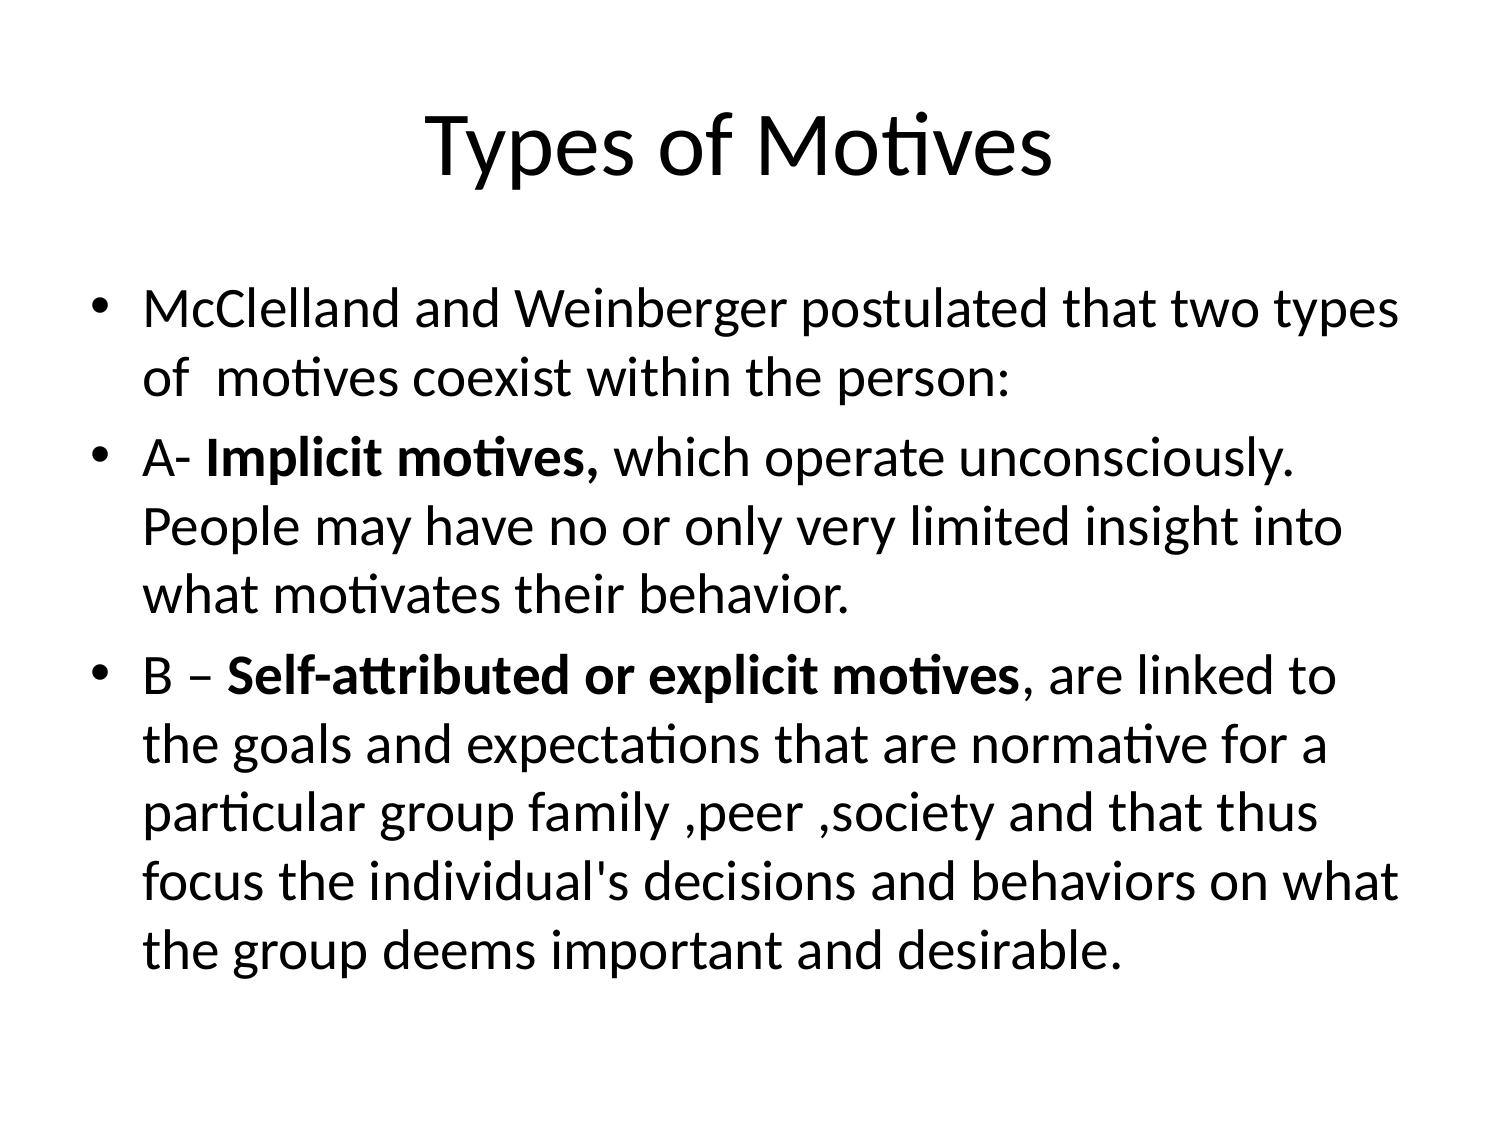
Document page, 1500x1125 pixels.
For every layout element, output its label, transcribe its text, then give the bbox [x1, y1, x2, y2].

title Types of Motives [75, 45, 1425, 233]
list McClelland and Weinberger postulated that two types of motives coexist within the person: A- Implicit motives, which operate unconsciously. People may have no or only very limited insight into what motivates their behavior. B – Self-attributed or explicit motives, are linked to the goals and expectations that are normative for a particular group family ,peer ,society and that thus focus the individual's decisions and behaviors on what the group deems important and desirable. [75, 262, 1425, 1005]
